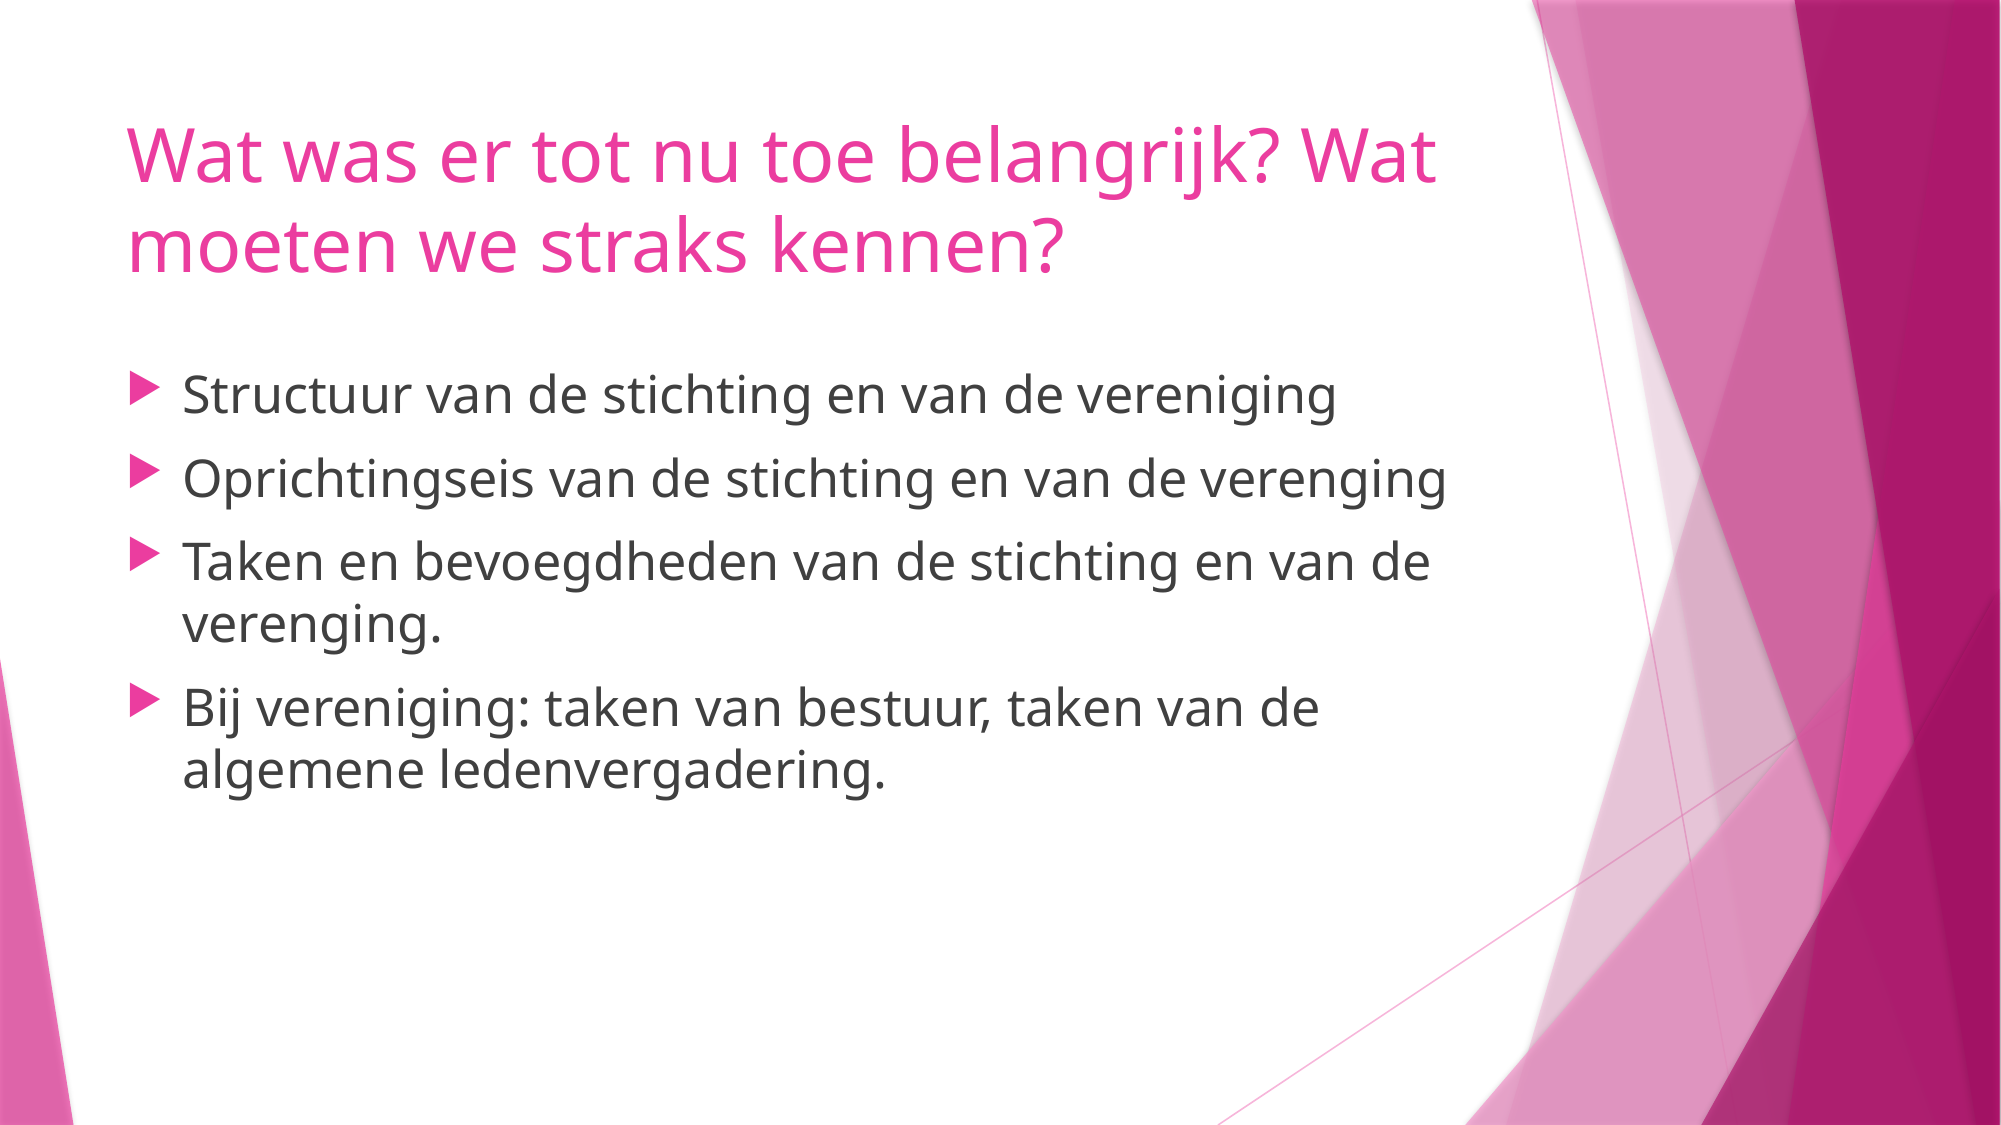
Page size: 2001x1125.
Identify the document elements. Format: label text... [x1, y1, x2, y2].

list Structuur van de stichting en van de vereniging Oprichtingseis van de stichting en van de verenging Taken en bevoegdheden van de stichting en van de verenging. Bij vereniging: taken van bestuur, taken van de algemene ledenvergadering. [111, 354, 1522, 992]
title Wat was er tot nu toe belangrijk? Wat moeten we straks kennen? [111, 99, 1522, 317]
